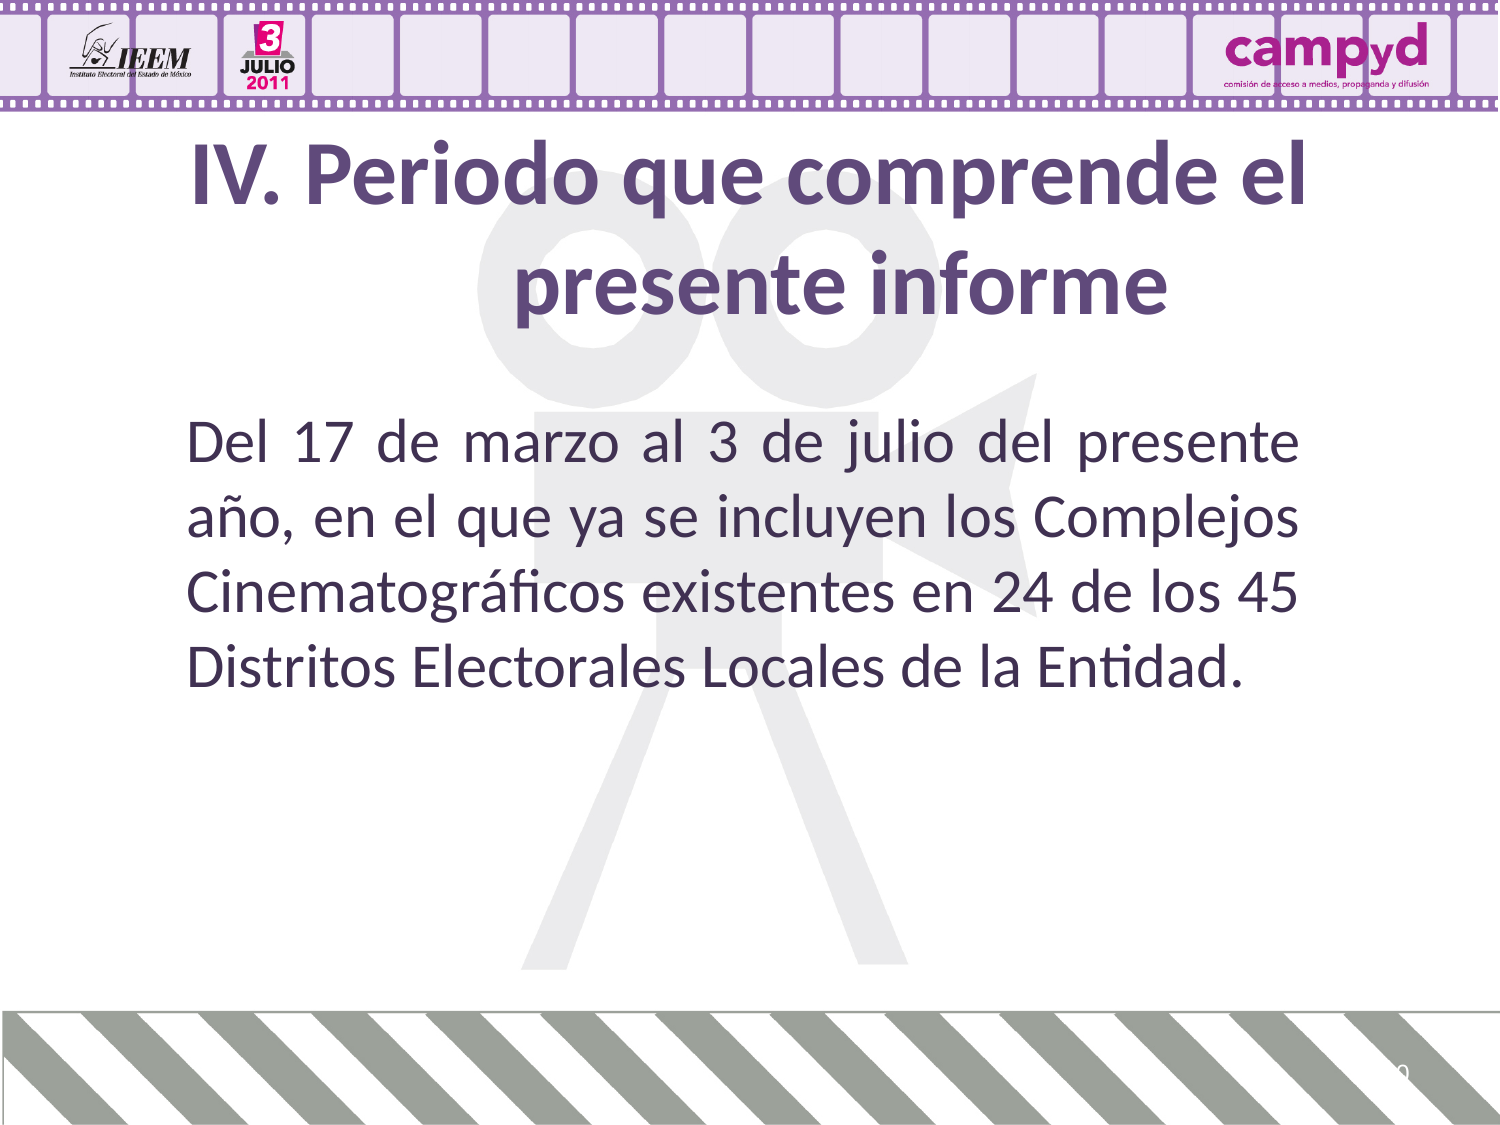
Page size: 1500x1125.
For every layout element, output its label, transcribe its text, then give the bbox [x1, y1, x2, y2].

list Del 17 de marzo al 3 de julio del presente año, en el que ya se incluyen los Complejos Cinematográficos existentes en 24 de los 45 Distritos Electorales Locales de la Entidad. [171, 392, 1317, 896]
picture [0, 0, 1500, 1125]
slide_number 10 [1074, 1042, 1425, 1103]
title IV. Periodo que comprende el presente informe [135, 129, 1365, 317]
